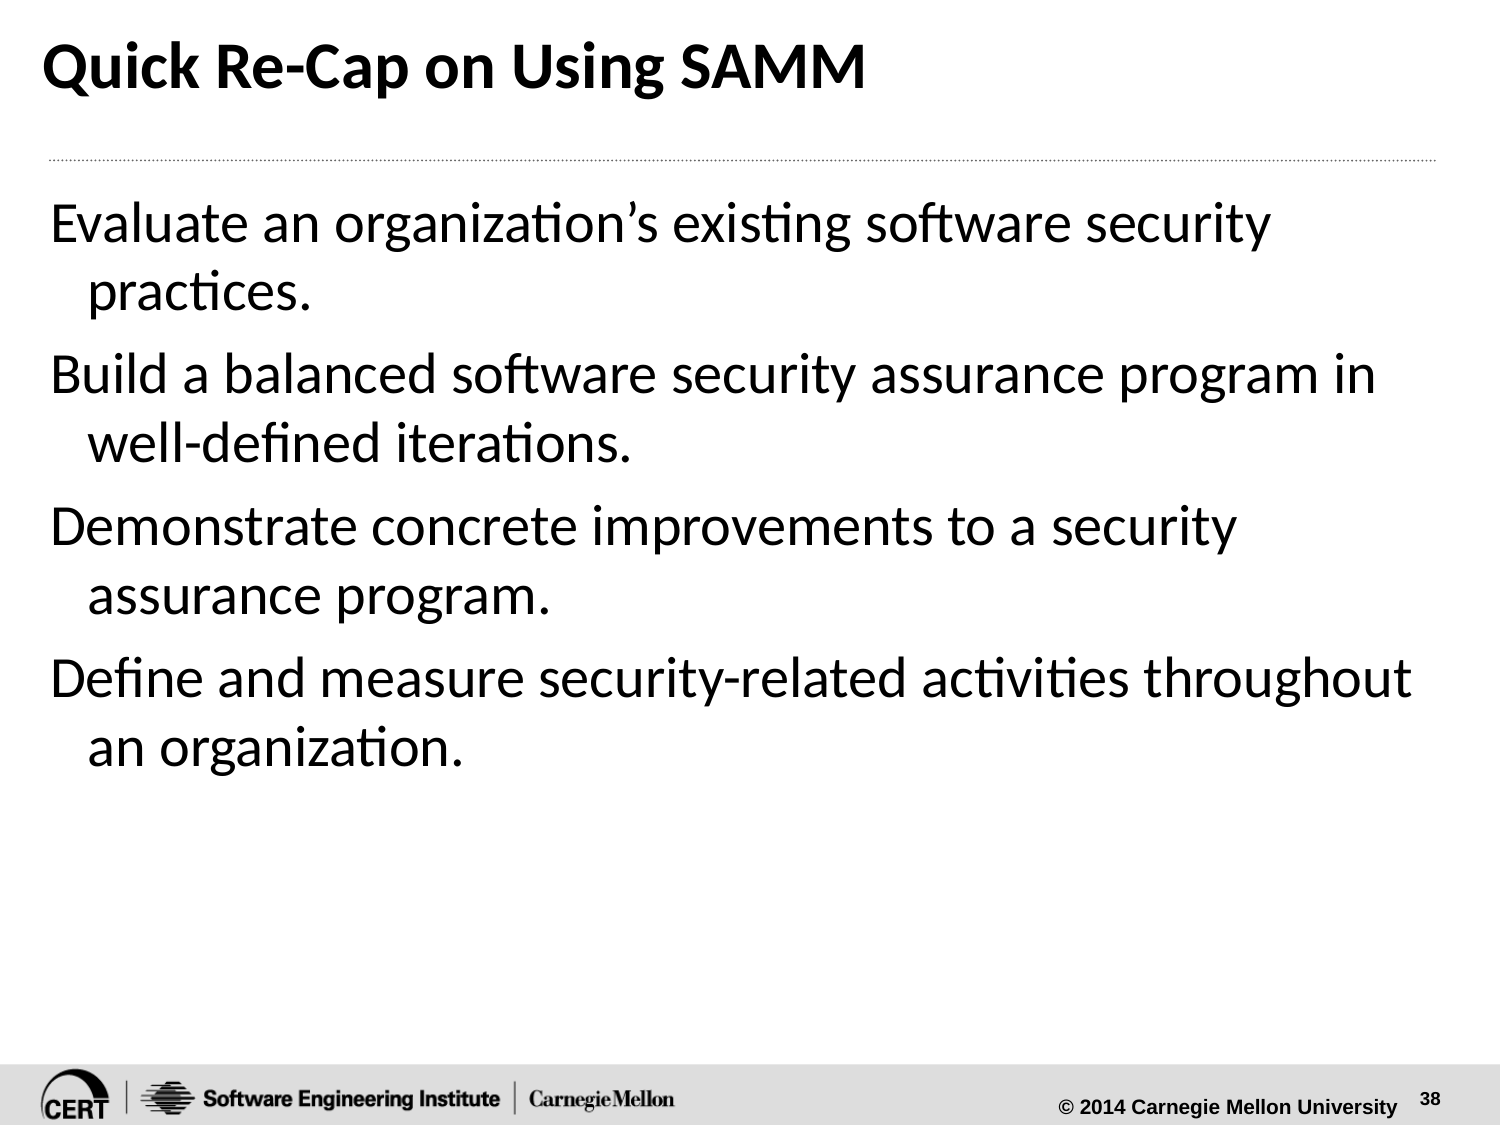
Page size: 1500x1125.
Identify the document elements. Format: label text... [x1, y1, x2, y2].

title Quick Re-Cap on Using SAMM [42, 37, 1434, 155]
list Evaluate an organization’s existing software security practices. Build a balanced software security assurance program in well-defined iterations. Demonstrate concrete improvements to a security assurance program. Define and measure security-related activities throughout an organization. [49, 187, 1438, 1001]
picture [24, 1065, 688, 1125]
